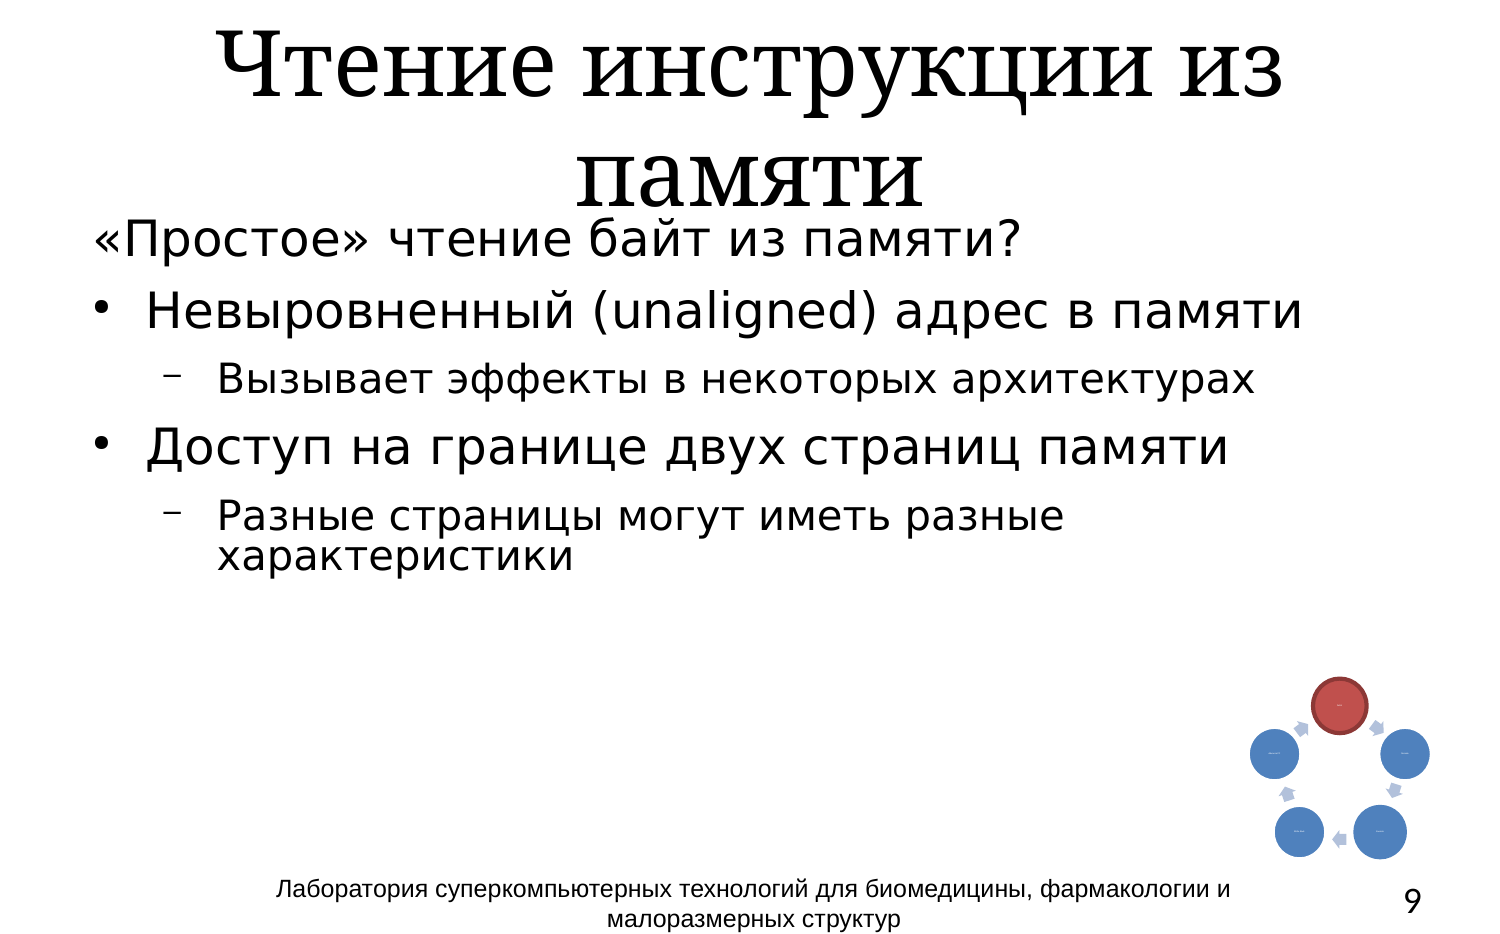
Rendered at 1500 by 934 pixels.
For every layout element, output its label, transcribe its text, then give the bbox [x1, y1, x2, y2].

list «Простое» чтение байт из памяти? Невыровненный (unaligned) адрес в памяти Вызывает эффекты в некоторых архитектурах Доступ на границе двух страниц памяти Разные страницы могут иметь разные характеристики [75, 217, 1425, 834]
text_box 9 [1387, 868, 1473, 918]
text_box Лаборатория суперкомпьютерных технологий для биомедицины, фармакологии и малоразмерных структур [171, 864, 1338, 915]
title Чтение инструкции из памяти [75, 37, 1425, 193]
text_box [1247, 678, 1433, 860]
